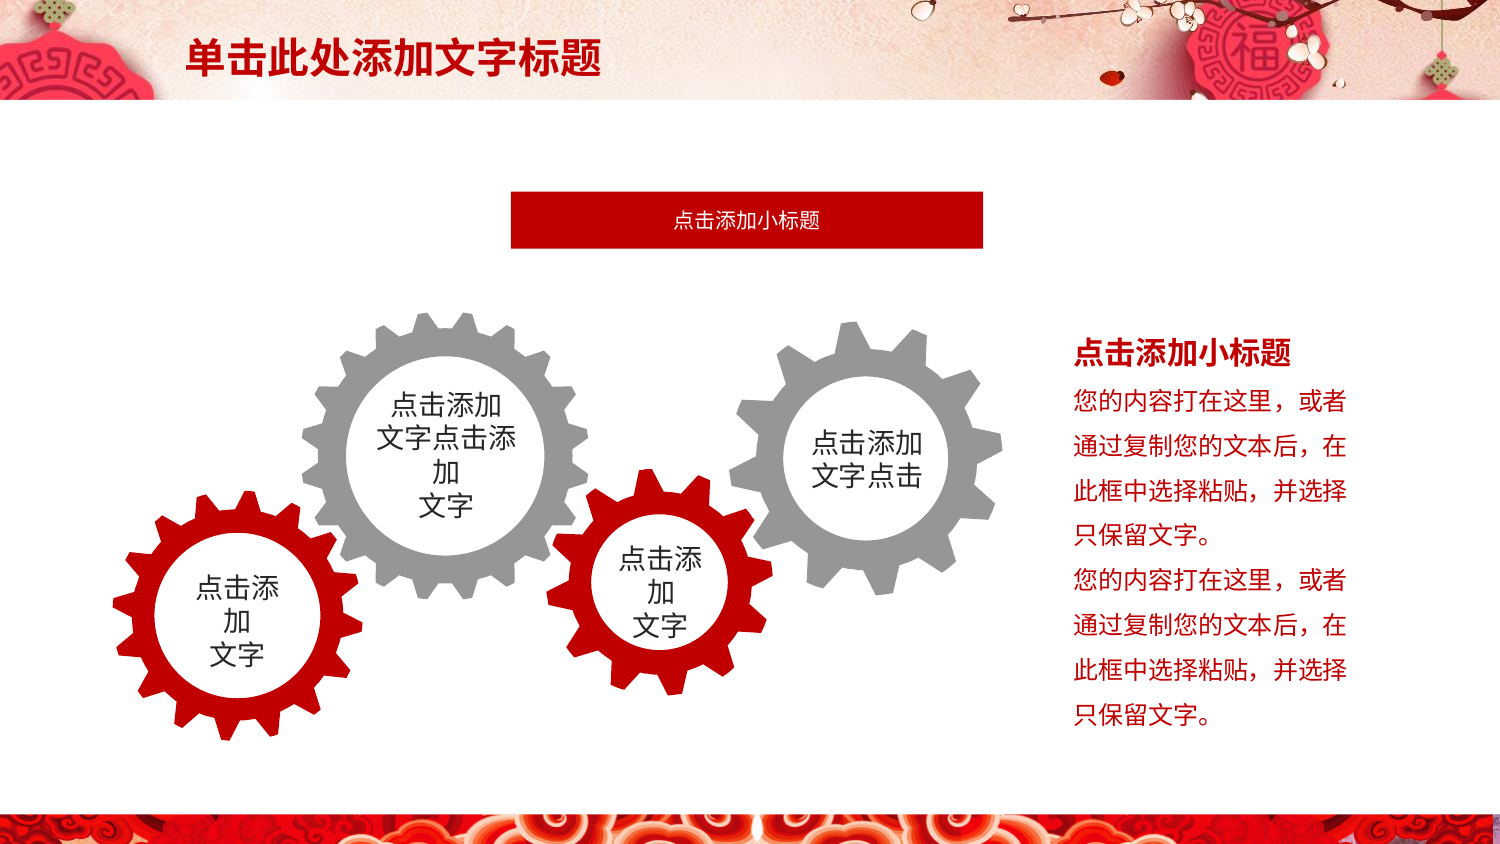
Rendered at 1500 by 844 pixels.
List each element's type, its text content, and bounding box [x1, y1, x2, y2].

text_box [546, 468, 773, 696]
text_box 点击添加 文字点击 [784, 417, 948, 500]
picture [0, 0, 1500, 99]
text_box 点击添加小标题 您的内容打在这里，或者通过复制您的文本后，在此框中选择粘贴，并选择只保留文字。 您的内容打在这里，或者通过复制您的文本后，在此框中选择粘贴，并选择只保留文字。 [1058, 306, 1378, 737]
text_box [728, 321, 1003, 596]
text_box 点击添加小标题 [509, 189, 985, 251]
text_box [301, 312, 589, 600]
text_box 点击添加 文字 [168, 562, 307, 679]
picture [0, 815, 1500, 844]
text_box 点击添加 文字点击添加 文字 [348, 379, 544, 530]
text_box 点击添加 文字 [592, 533, 727, 650]
text_box [112, 490, 363, 741]
